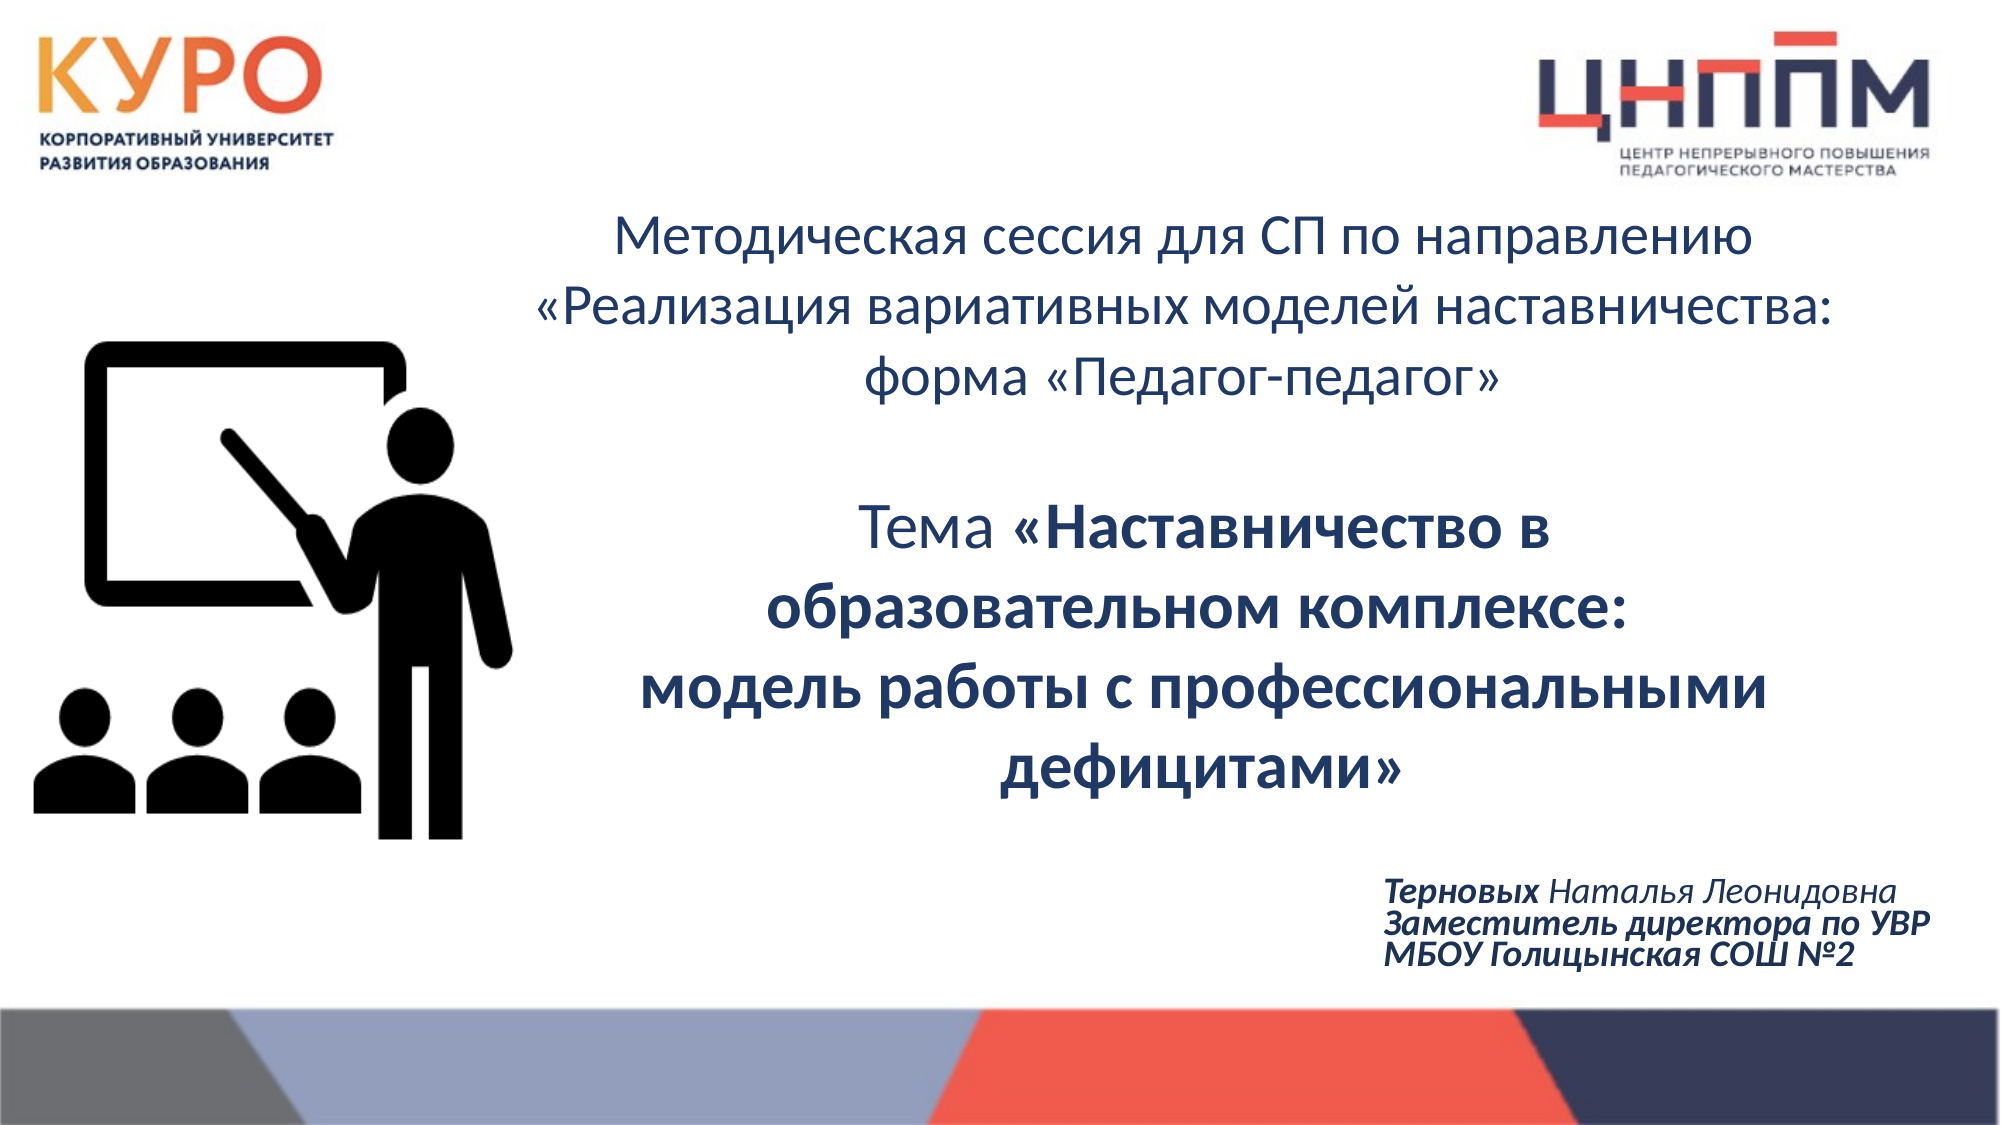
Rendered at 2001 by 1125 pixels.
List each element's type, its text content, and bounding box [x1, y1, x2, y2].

text_box Тема «Наставничество в образовательном комплексе: модель работы с профессиональными дефицитами» [598, 474, 1813, 810]
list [0, 277, 542, 899]
text_box Методическая сессия для СП по направлению «Реализация вариативных моделей наставничества: форма «Педагог-педагог» [498, 189, 1869, 414]
text_box Терновых Наталья Леонидовна Заместитель директора по УВР МБОУ Голицынская СОШ №2 [1368, 871, 2000, 981]
picture [0, 0, 2001, 1125]
